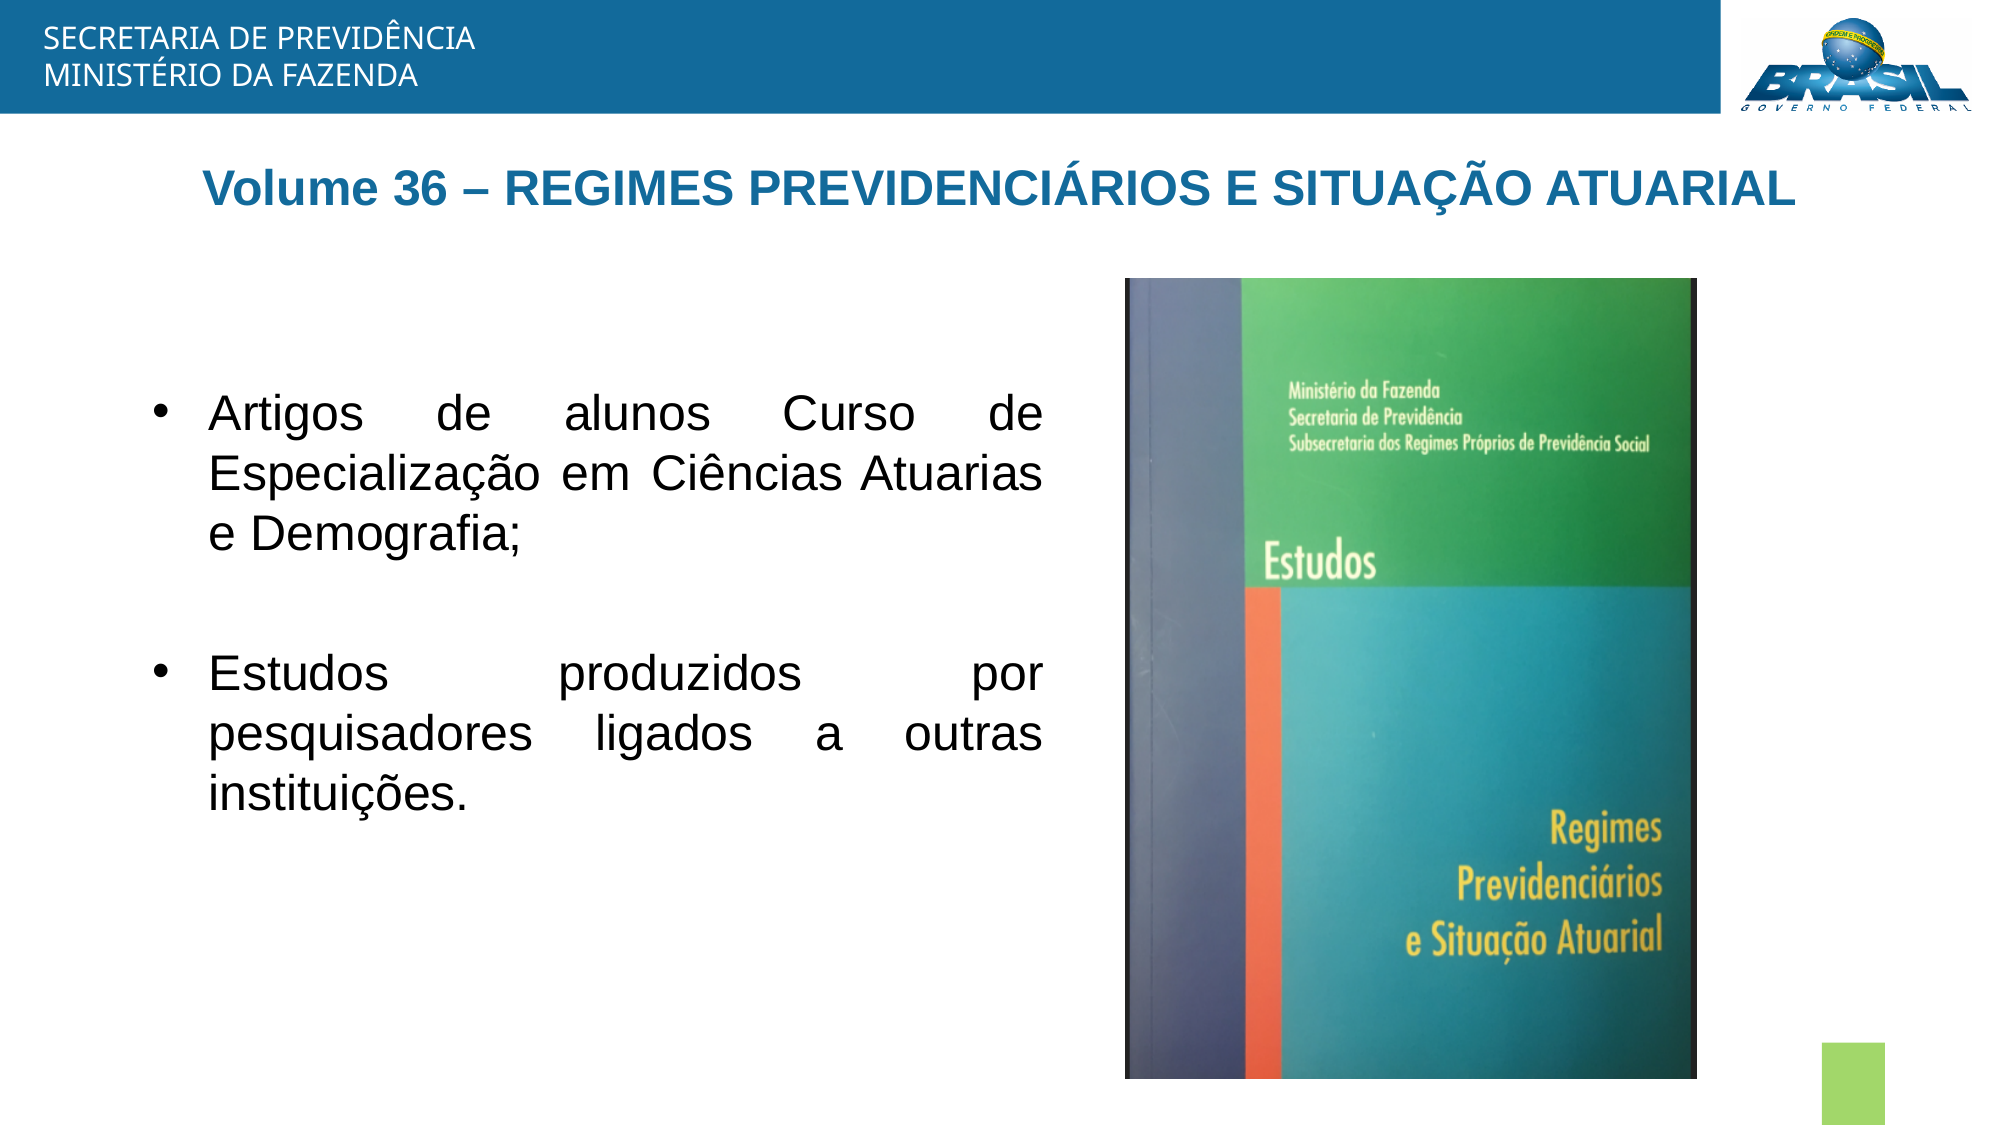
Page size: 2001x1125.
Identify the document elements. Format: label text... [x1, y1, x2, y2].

picture [1125, 278, 1698, 1080]
title Volume 36 – REGIMES PREVIDENCIÁRIOS E SITUAÇÃO ATUARIAL [99, 91, 1901, 280]
list Artigos de alunos Curso de Especialização em Ciências Atuarias e Demografia; Estudos produzidos por pesquisadores ligados a outras instituições. [137, 302, 1060, 1006]
picture [1741, 18, 1972, 111]
